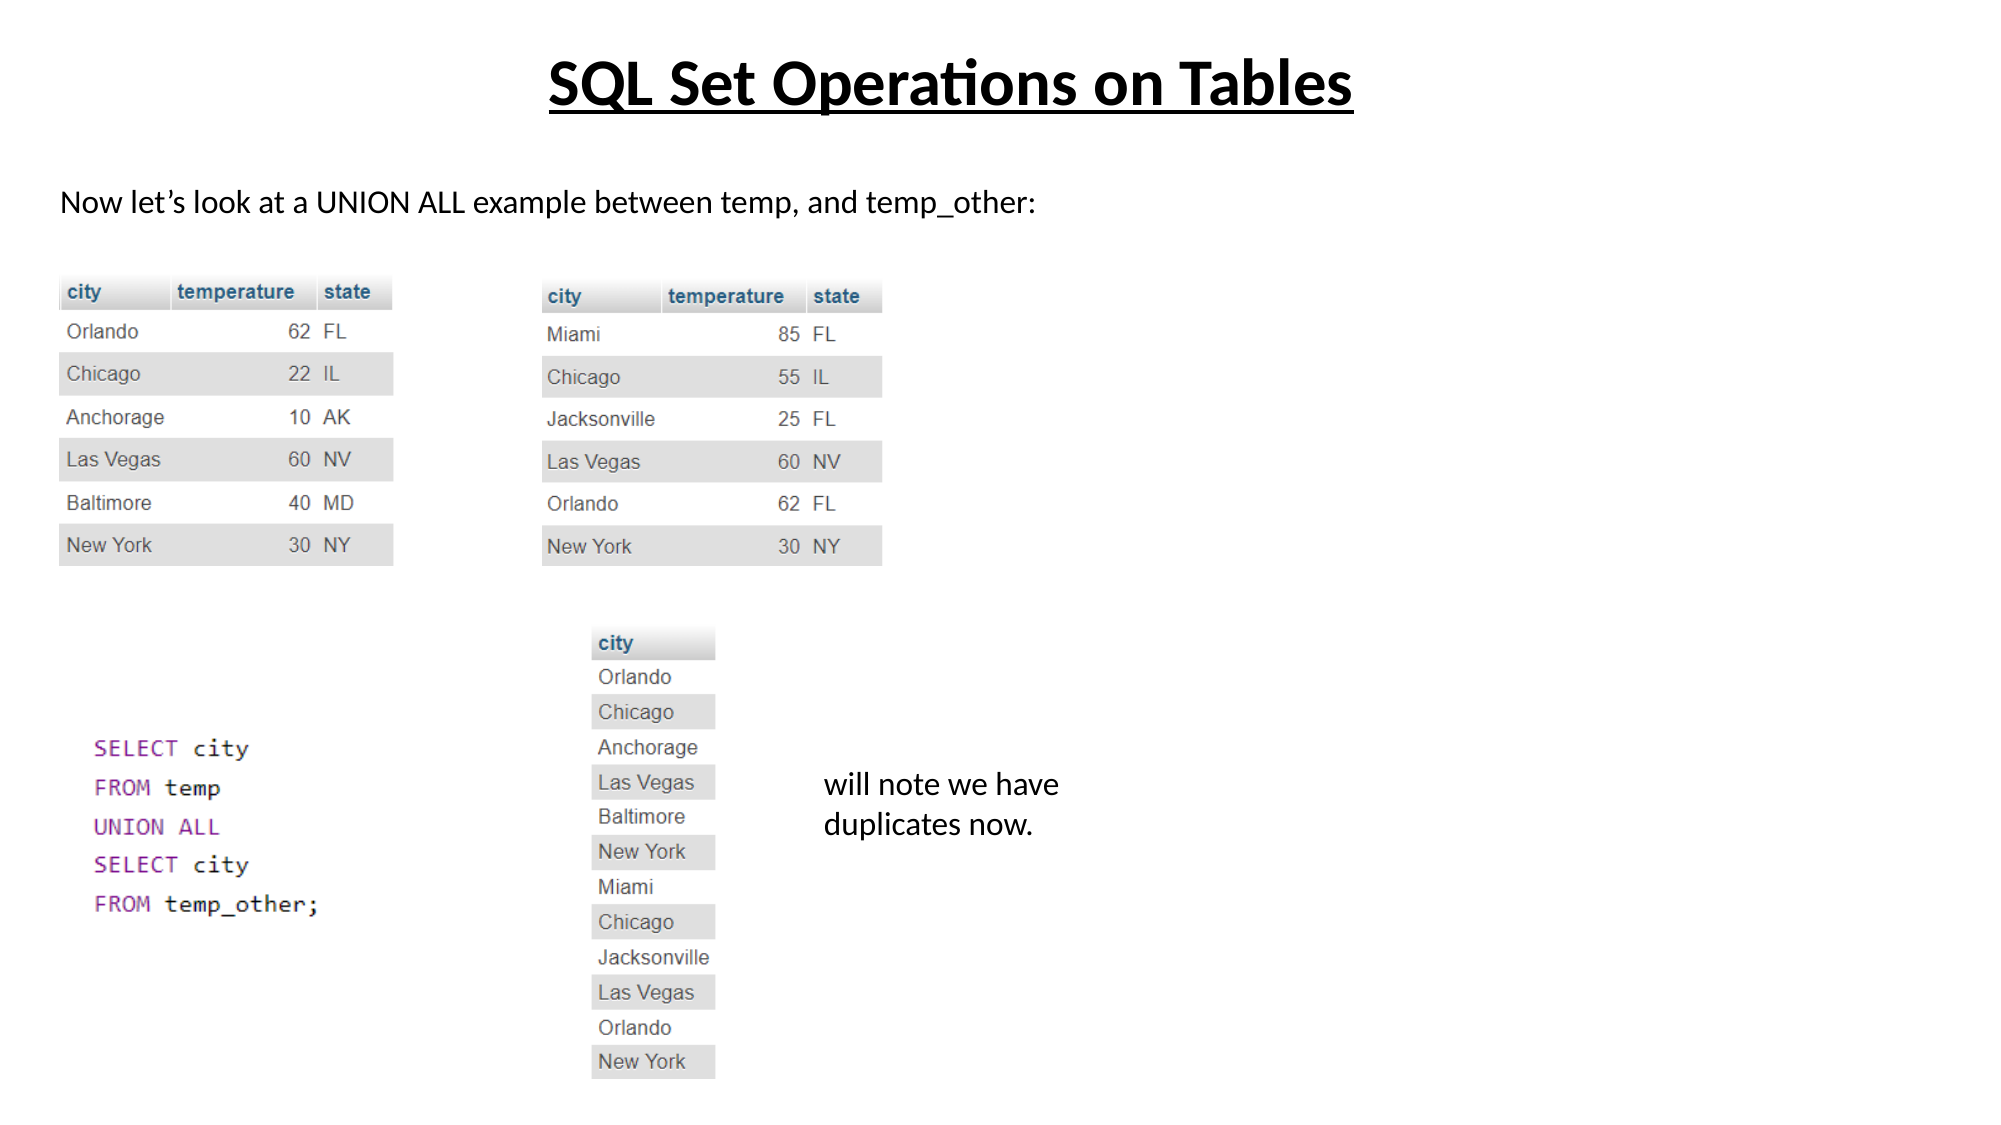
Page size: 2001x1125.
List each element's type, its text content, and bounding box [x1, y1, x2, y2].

picture [542, 275, 886, 566]
text_box will note we have duplicates now. [809, 754, 1131, 850]
text_box SQL Set Operations on Tables [533, 31, 1369, 126]
picture [588, 620, 718, 1079]
text_box Now let’s look at a UNION ALL example between temp, and temp_other: [45, 173, 1574, 228]
picture [88, 728, 324, 923]
picture [59, 274, 396, 566]
